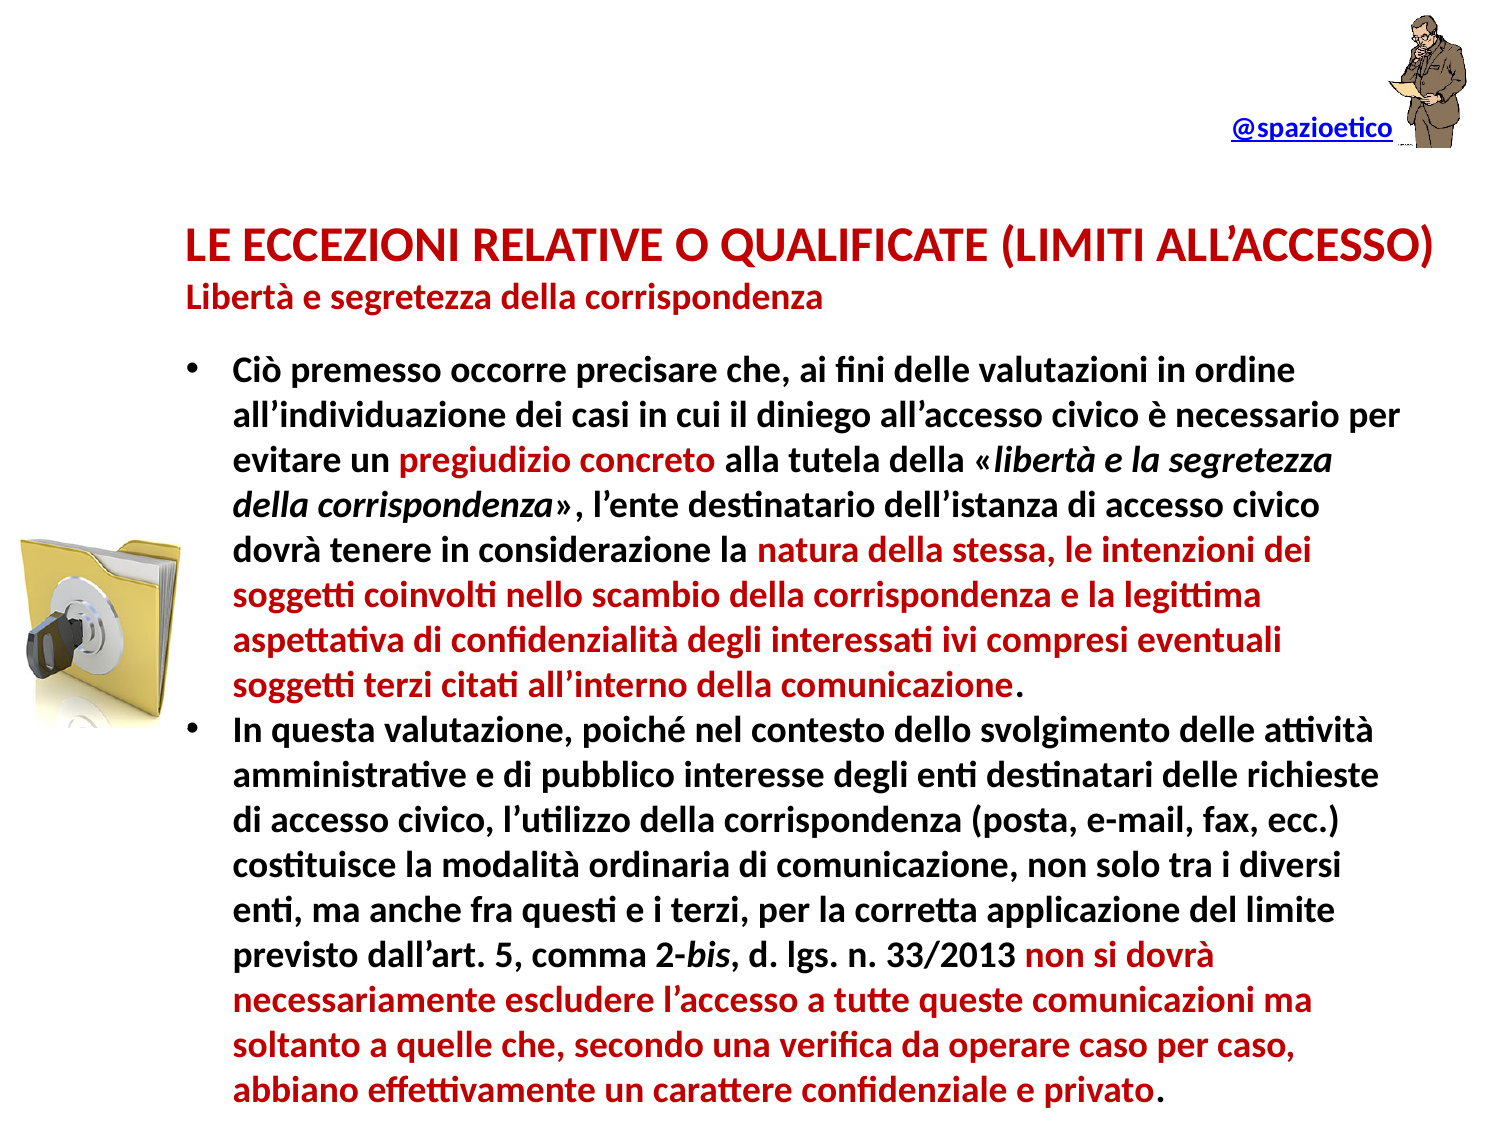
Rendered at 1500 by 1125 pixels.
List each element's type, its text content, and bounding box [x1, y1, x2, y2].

text_box LE ECCEZIONI RELATIVE O QUALIFICATE (LIMITI ALL’ACCESSO) Libertà e segretezza della corrispondenza [171, 204, 1483, 325]
picture [1372, 7, 1488, 148]
picture [17, 526, 188, 729]
text_box Ciò premesso occorre precisare che, ai fini delle valutazioni in ordine all’individuazione dei casi in cui il diniego all’accesso civico è necessario per evitare un pregiudizio concreto alla tutela della «libertà e la segretezza della corrispondenza», l’ente destinatario dell’istanza di accesso civico dovrà tenere in considerazione la natura della stessa, le intenzioni dei soggetti coinvolti nello scambio della corrispondenza e la legittima aspettativa di confidenzialità degli interessati ivi compresi eventuali soggetti terzi citati all’interno della comunicazione. In questa valutazione, poiché nel contesto dello svolgimento delle attività amministrative e di pubblico interesse degli enti destinatari delle richieste di accesso civico, l’utilizzo della corrispondenza (posta, e-mail, fax, ecc.) costituisce la modalità ordinaria di comunicazione, non solo tra i diversi enti, ma anche fra questi e i terzi, per la corretta applicazione del limite previsto dall’art. 5, comma 2-bis, d. lgs. n. 33/2013 non si dovrà necessariamente escludere l’accesso a tutte queste comunicazioni ma soltanto a quelle che, secondo una verifica da operare caso per caso, abbiano effettivamente un carattere confidenziale e privato. [171, 337, 1424, 1118]
